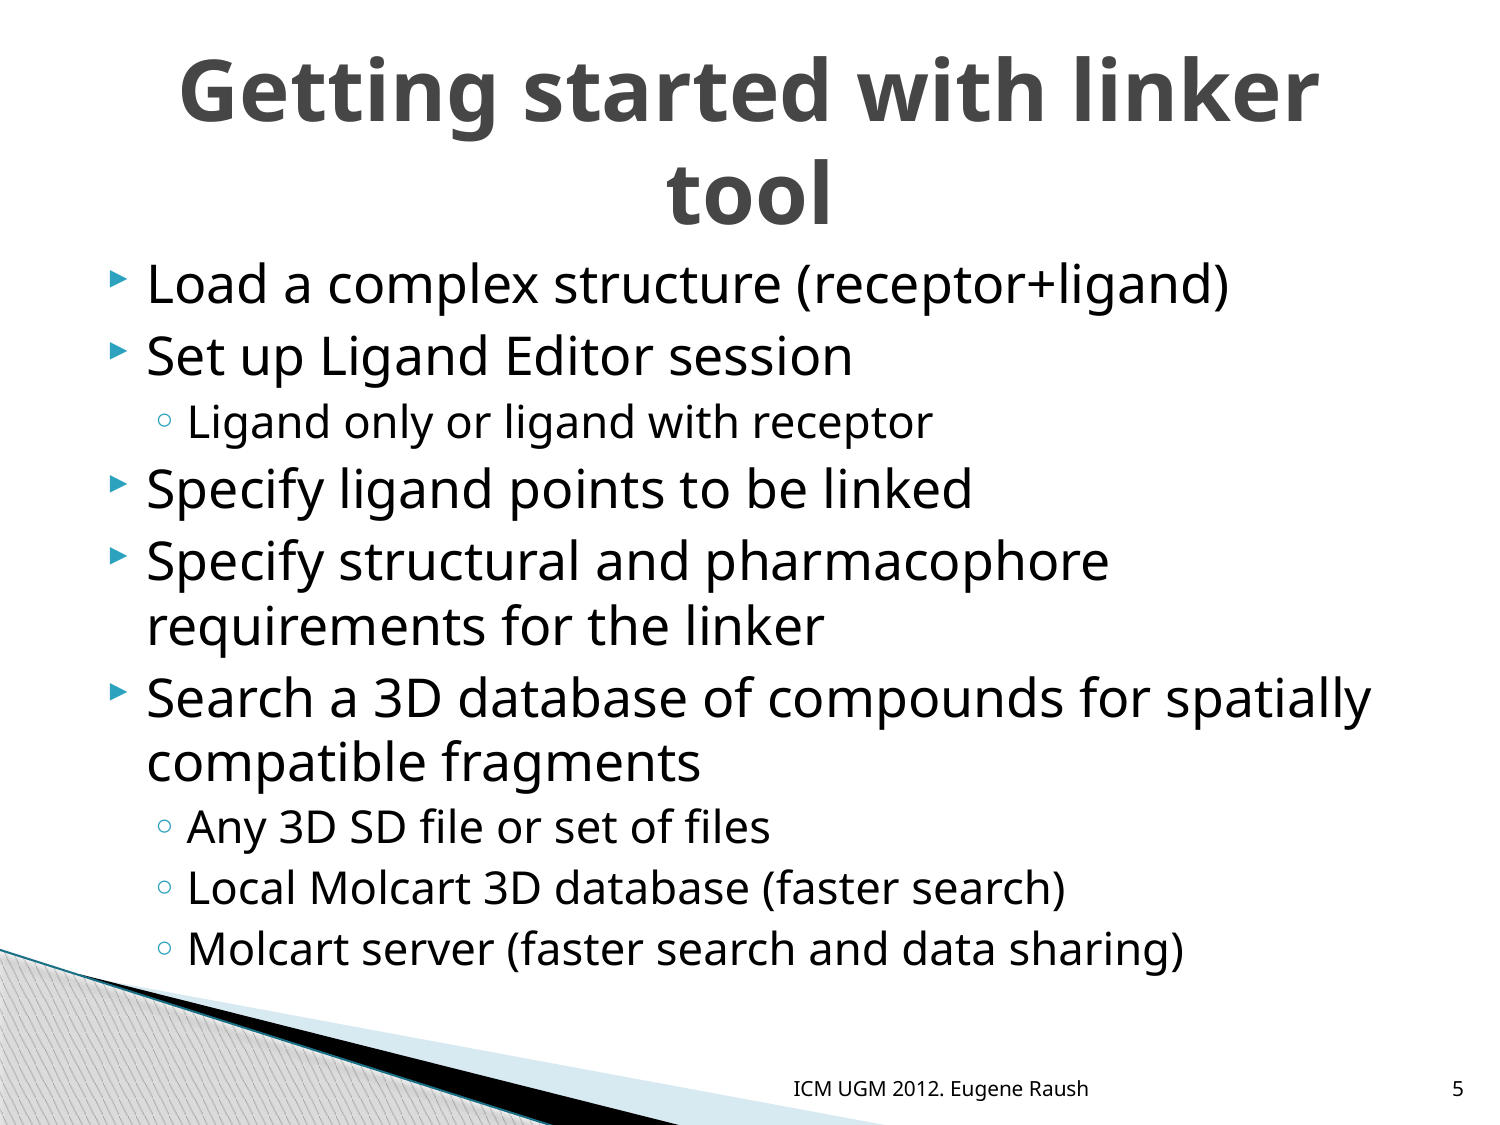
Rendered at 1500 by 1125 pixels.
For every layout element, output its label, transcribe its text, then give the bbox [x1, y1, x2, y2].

slide_number 5 [1418, 1051, 1479, 1112]
footer ICM UGM 2012. Eugene Raush [718, 1051, 1105, 1112]
title Getting started with linker tool [75, 45, 1425, 233]
list Load a complex structure (receptor+ligand) Set up Ligand Editor session Ligand only or ligand with receptor Specify ligand points to be linked Specify structural and pharmacophore requirements for the linker Search a 3D database of compounds for spatially compatible fragments Any 3D SD file or set of files Local Molcart 3D database (faster search) Molcart server (faster search and data sharing) [75, 243, 1425, 986]
